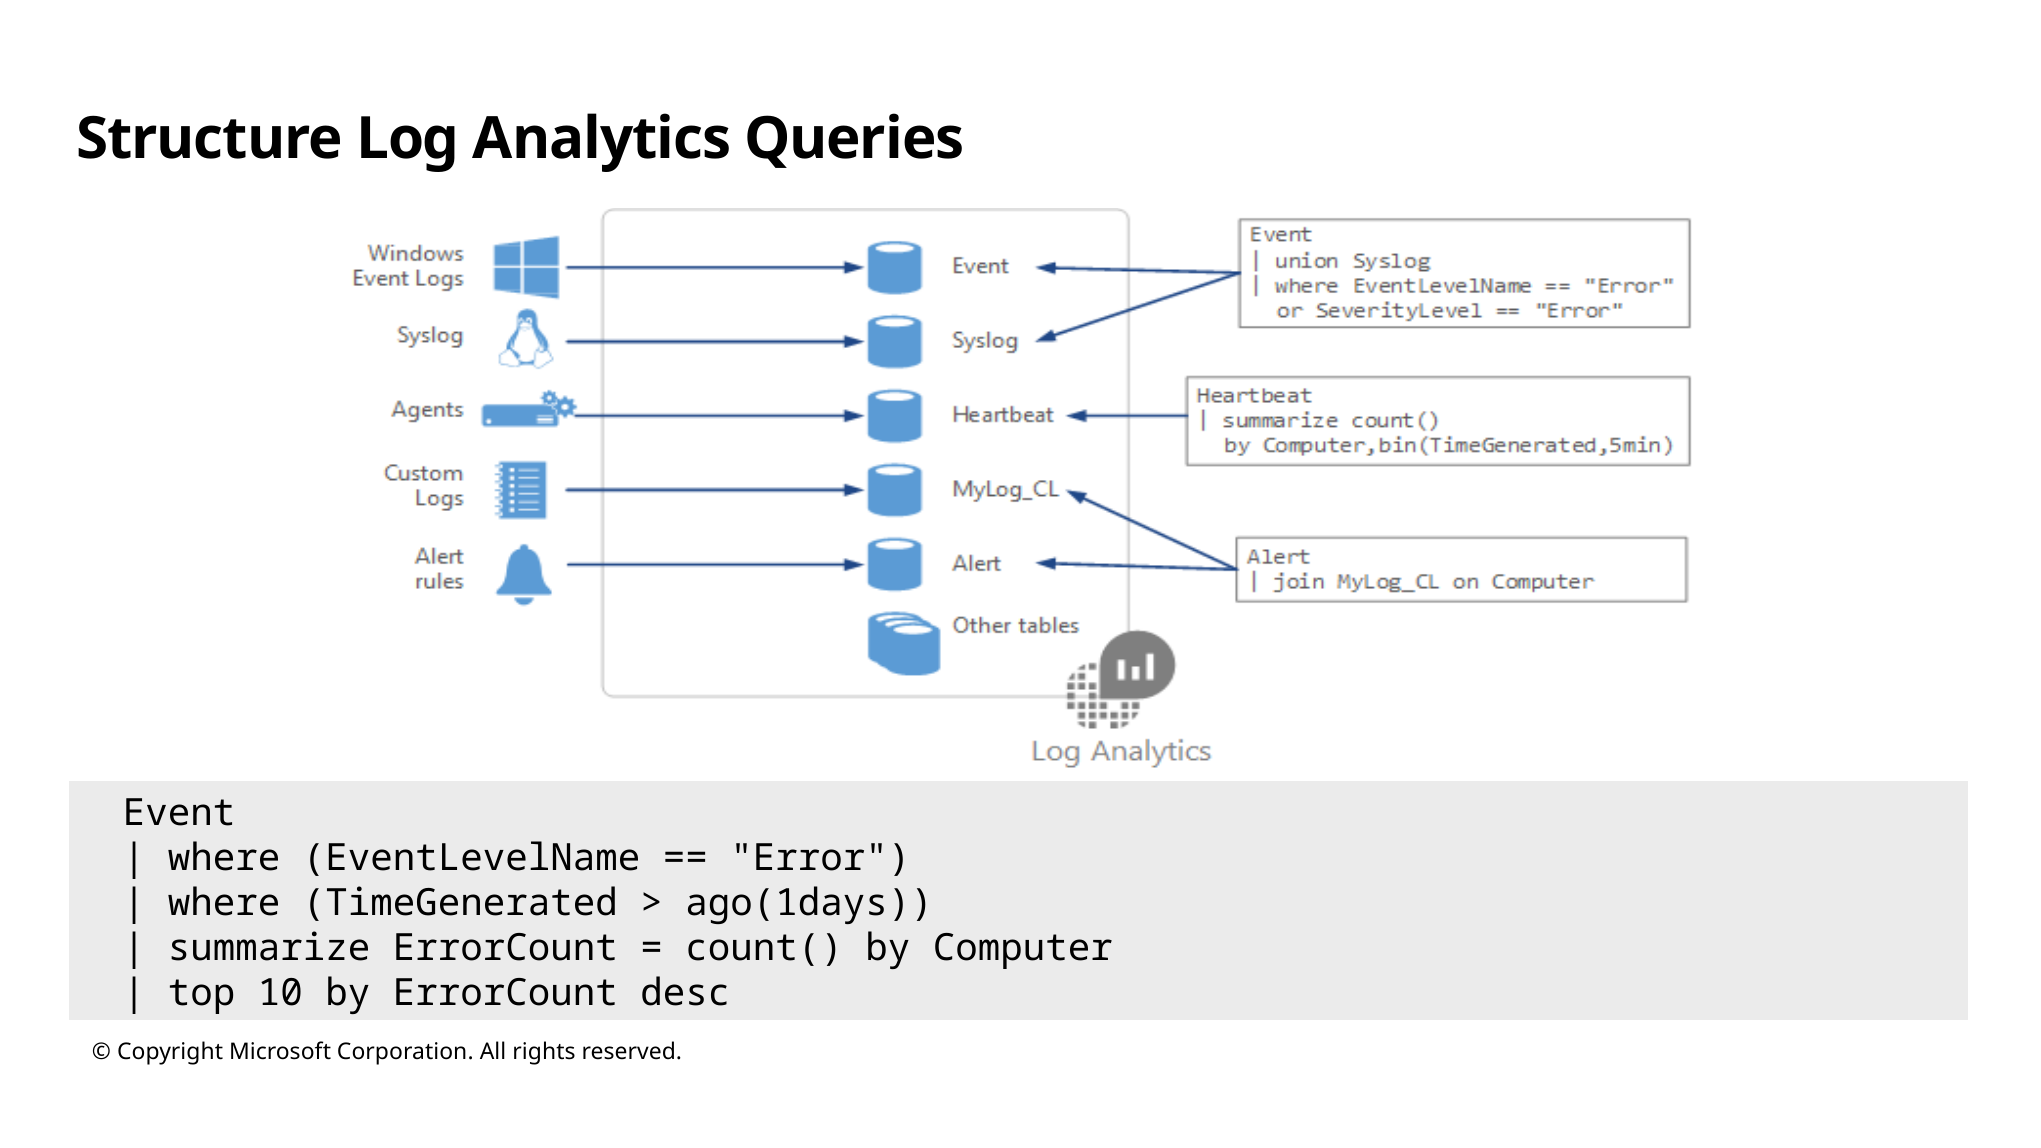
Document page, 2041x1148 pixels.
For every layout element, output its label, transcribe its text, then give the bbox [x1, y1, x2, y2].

text_box Event | where (EventLevelName == "Error") | where (TimeGenerated > ago(1days)) | summarize ErrorCount = count() by Computer | top 10 by ErrorCount desc [69, 781, 1968, 1020]
title Structure Log Analytics Queries [76, 93, 1968, 230]
picture [339, 208, 1701, 782]
